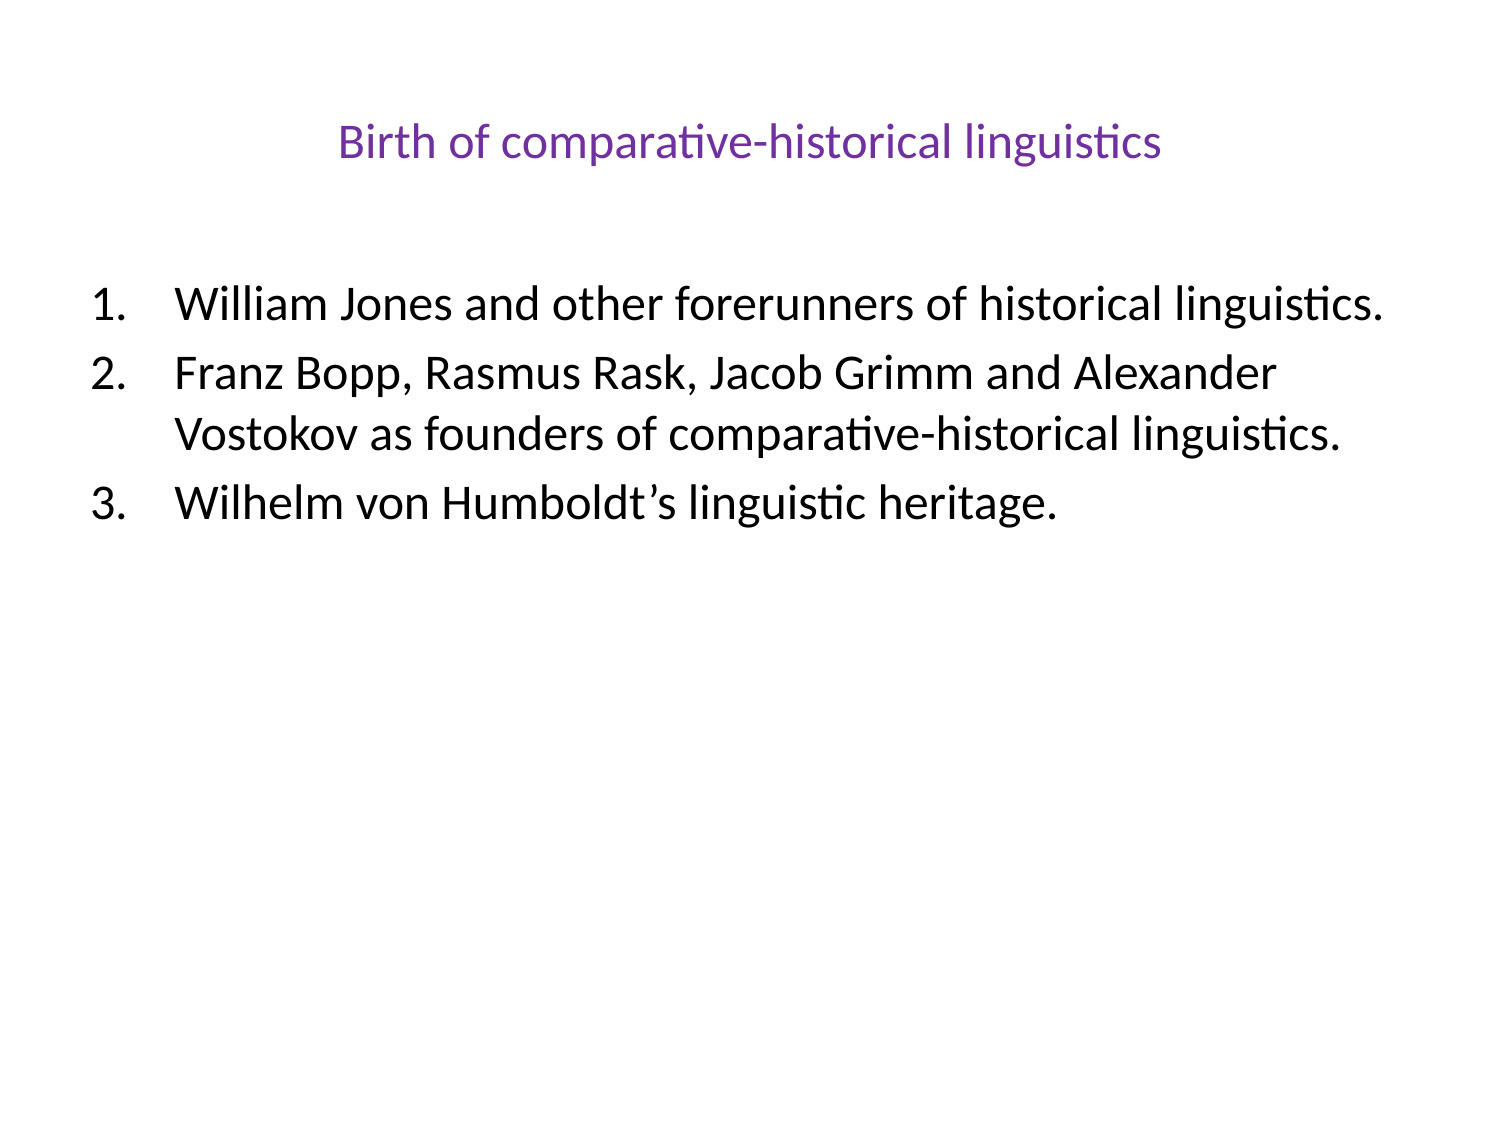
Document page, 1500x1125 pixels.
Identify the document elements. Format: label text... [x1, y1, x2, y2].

list William Jones and other forerunners of historical linguistics. Franz Bopp, Rasmus Rask, Jacob Grimm and Alexander Vostokov as founders of comparative-historical linguistics. Wilhelm von Humboldt’s linguistic heritage. [75, 262, 1425, 1005]
title Birth of comparative-historical linguistics [75, 45, 1425, 233]
